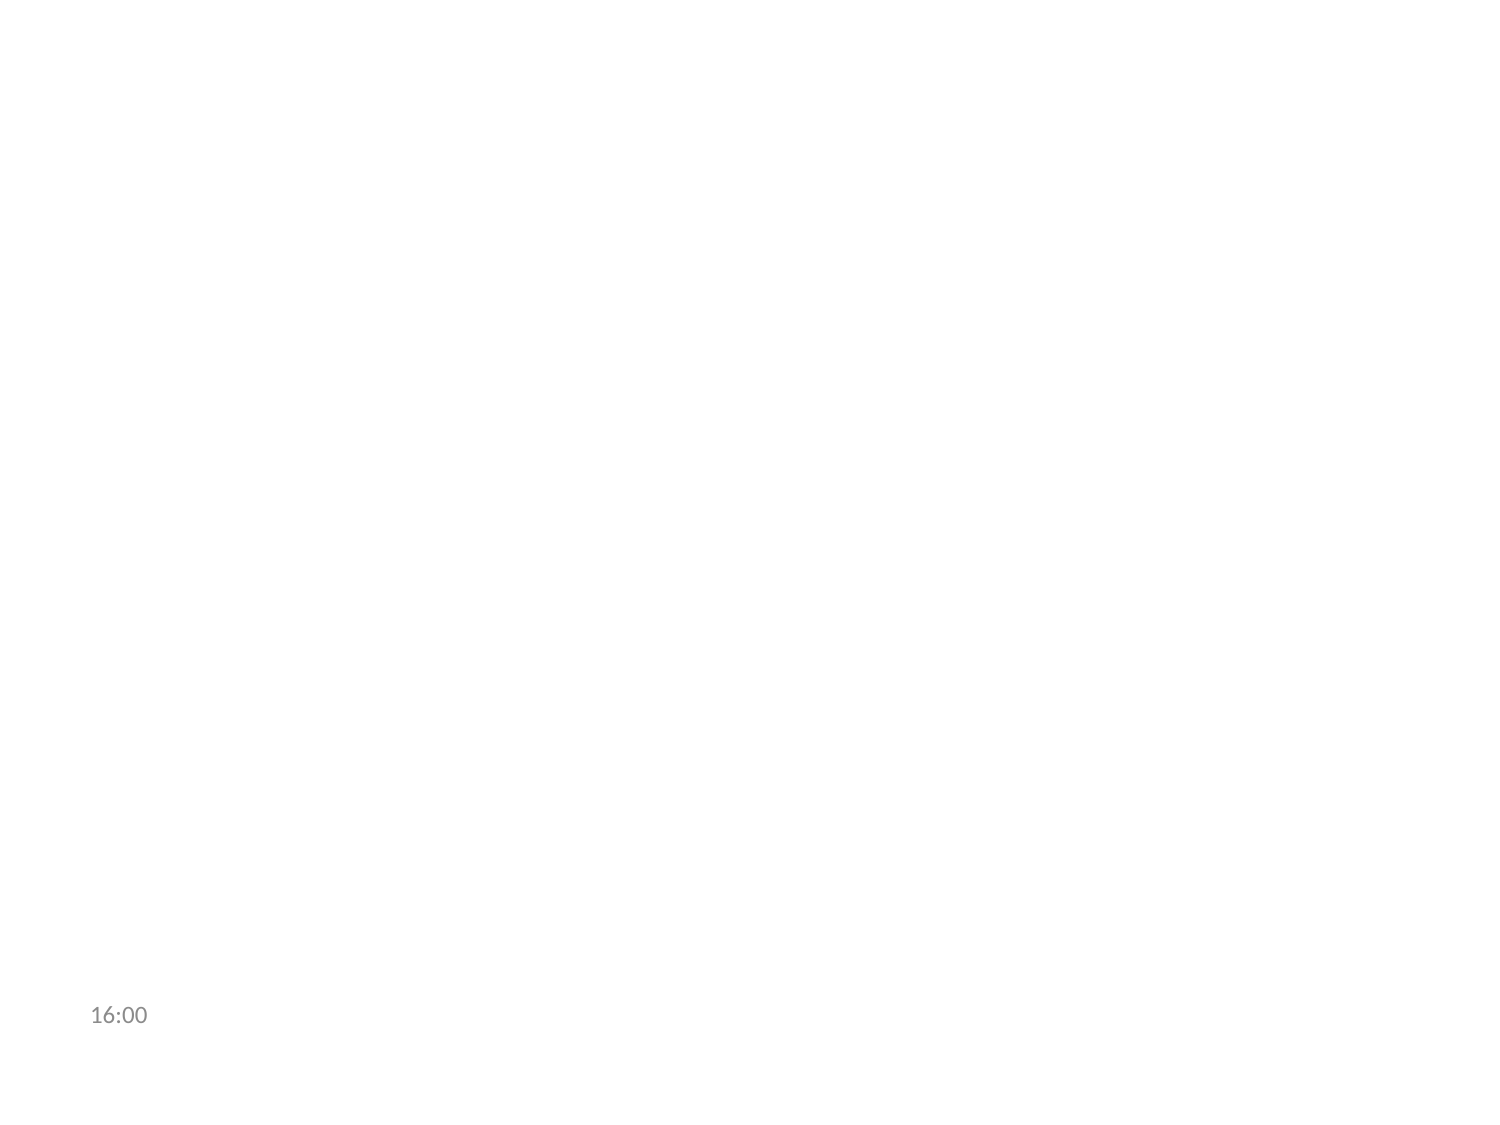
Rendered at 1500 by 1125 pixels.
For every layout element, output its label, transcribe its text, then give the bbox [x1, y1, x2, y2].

text_box 15:35 [75, 983, 425, 1044]
